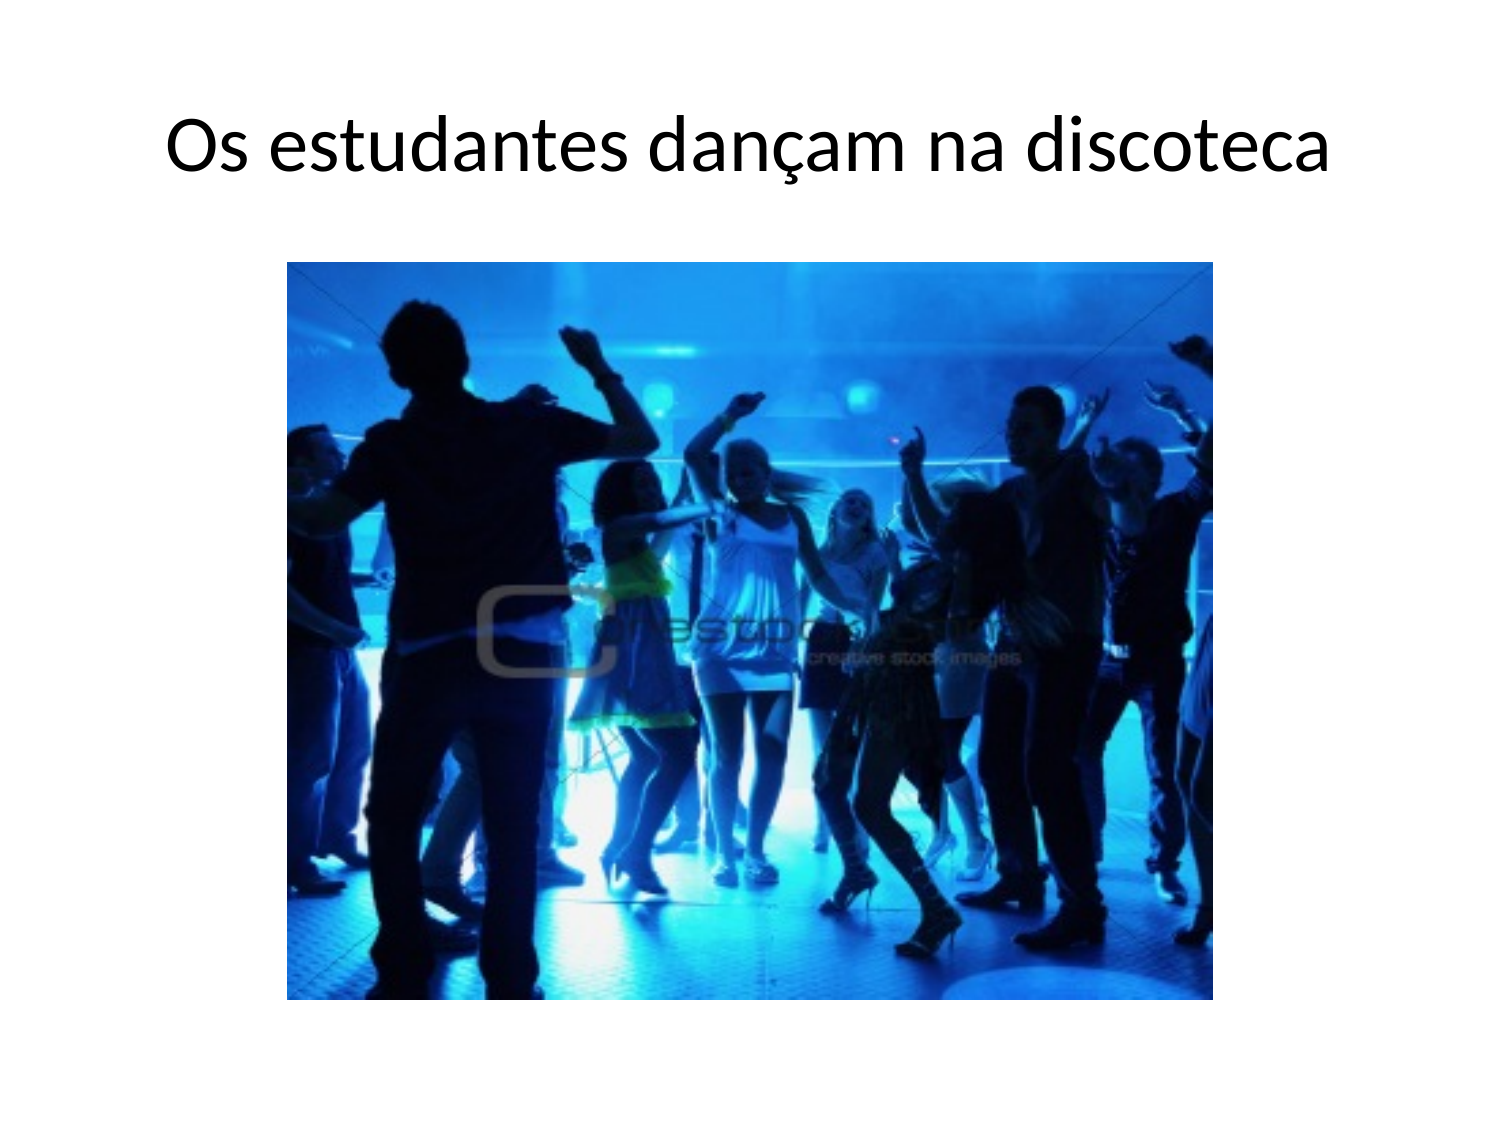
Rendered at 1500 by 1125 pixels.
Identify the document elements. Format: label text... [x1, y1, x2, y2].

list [287, 262, 1213, 1001]
title Os estudantes dançam na discoteca [75, 45, 1425, 233]
